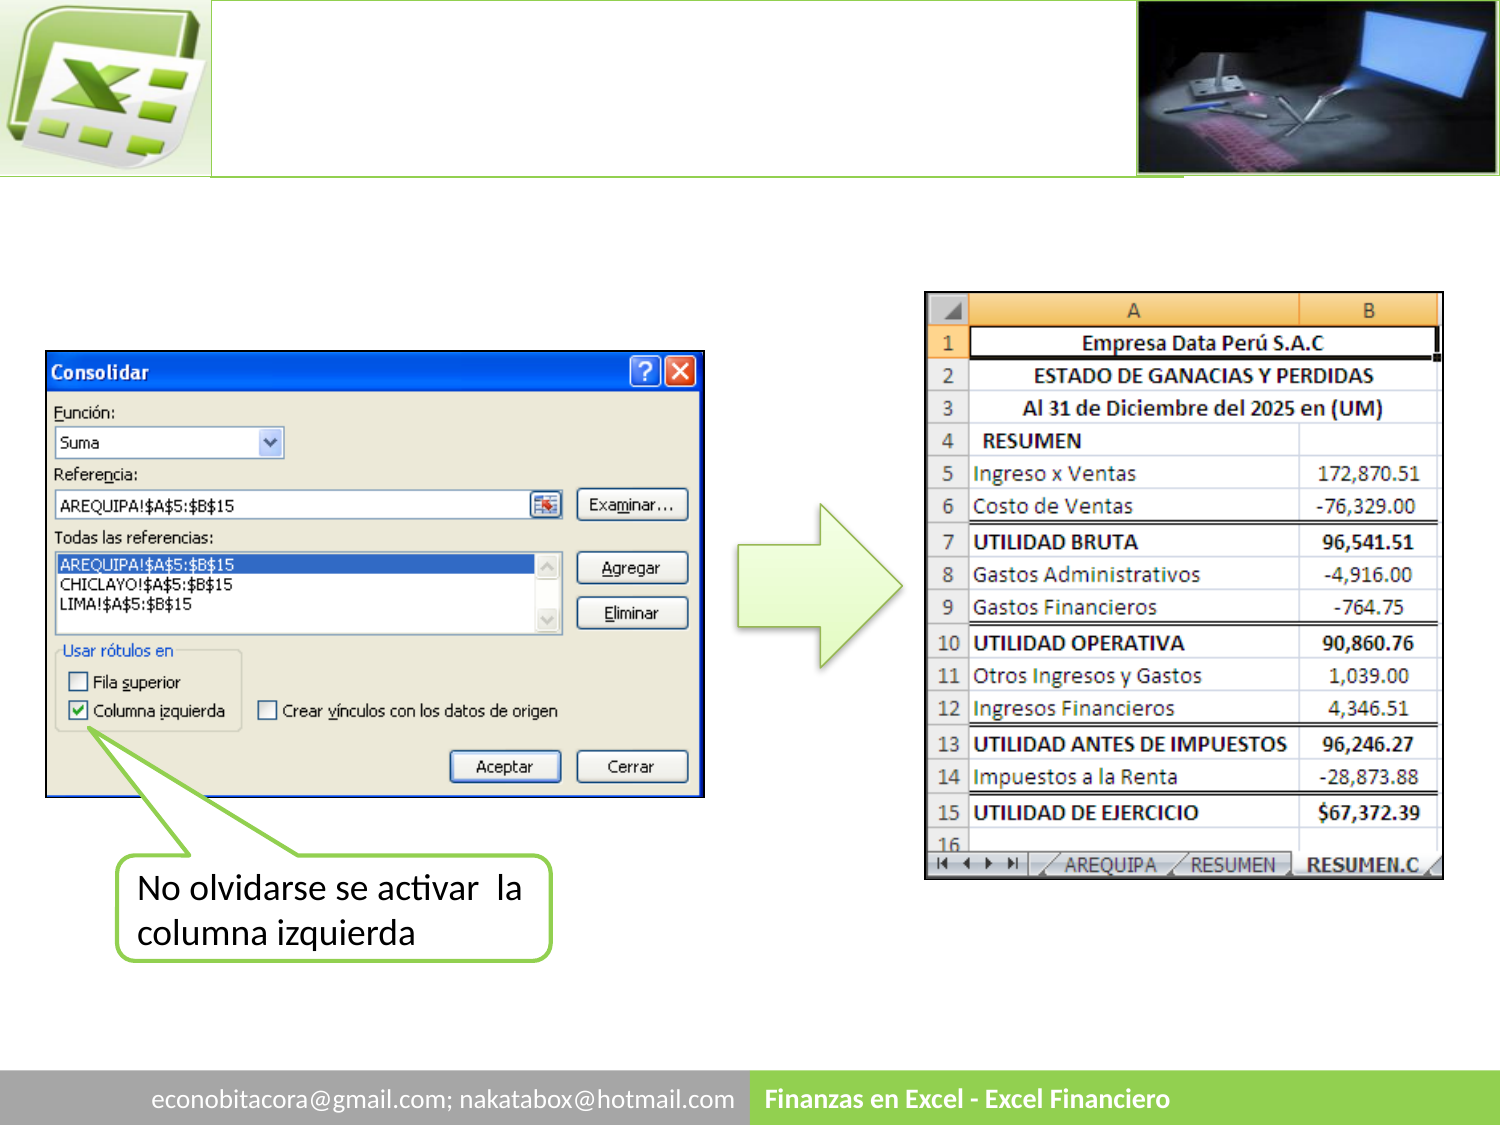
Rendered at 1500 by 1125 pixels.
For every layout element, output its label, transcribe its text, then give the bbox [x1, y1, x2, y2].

text_box econobitacora@gmail.com; nakatabox@hotmail.com [0, 1070, 749, 1125]
text_box [737, 503, 903, 669]
picture [0, 0, 212, 177]
text_box [212, 0, 1134, 178]
text_box No olvidarse se activar la columna izquierda [114, 806, 553, 963]
text_box Finanzas en Excel - Excel Financiero [749, 1070, 1500, 1125]
picture [1136, 0, 1500, 177]
picture [925, 292, 1443, 880]
picture [46, 351, 704, 798]
